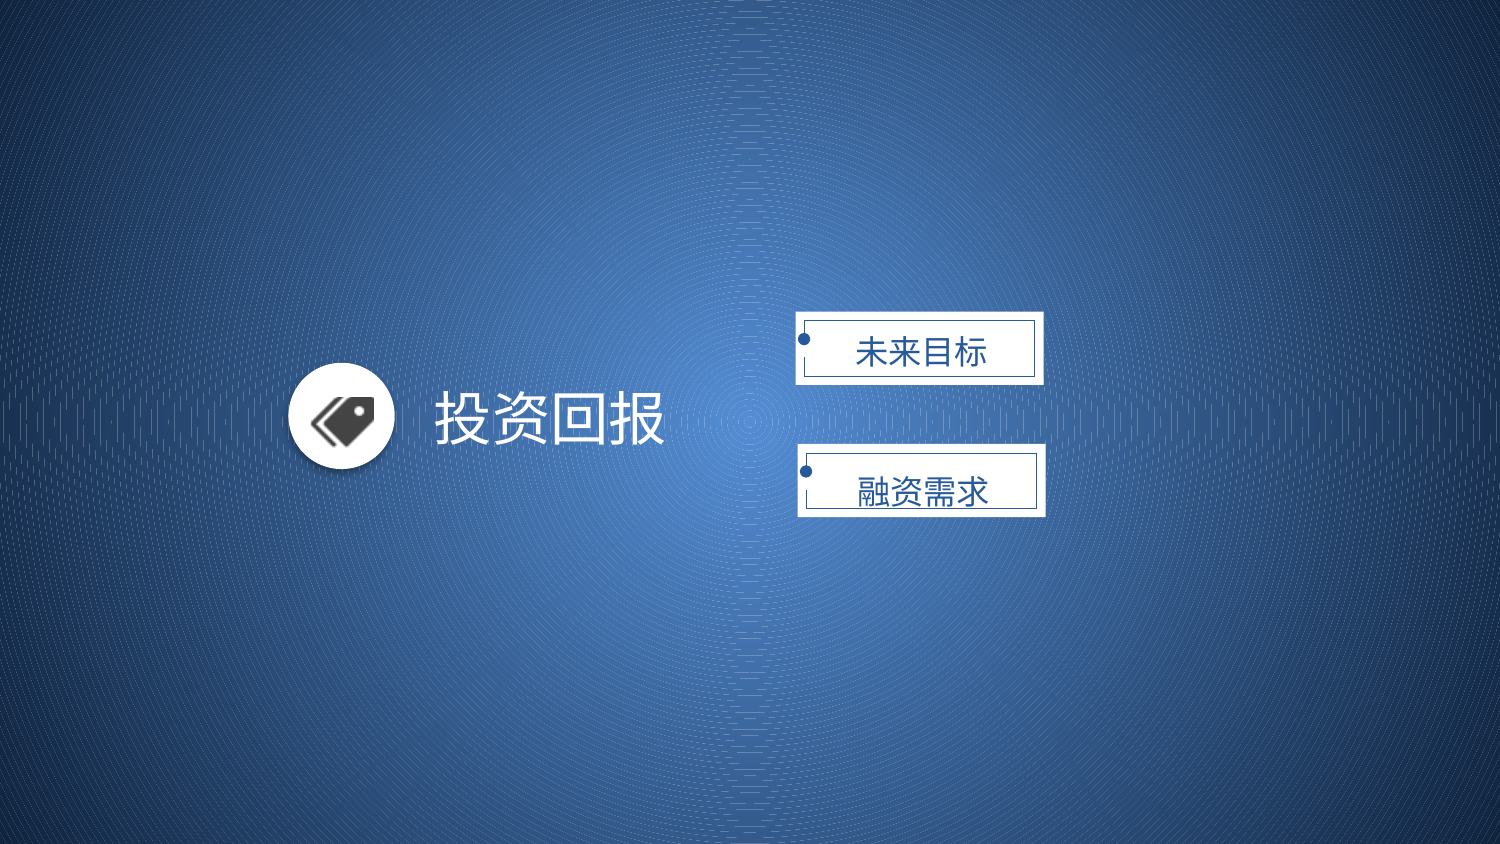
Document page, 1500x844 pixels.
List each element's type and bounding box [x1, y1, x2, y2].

text_box [795, 303, 1044, 386]
text_box [797, 443, 1046, 518]
text_box [288, 362, 727, 470]
